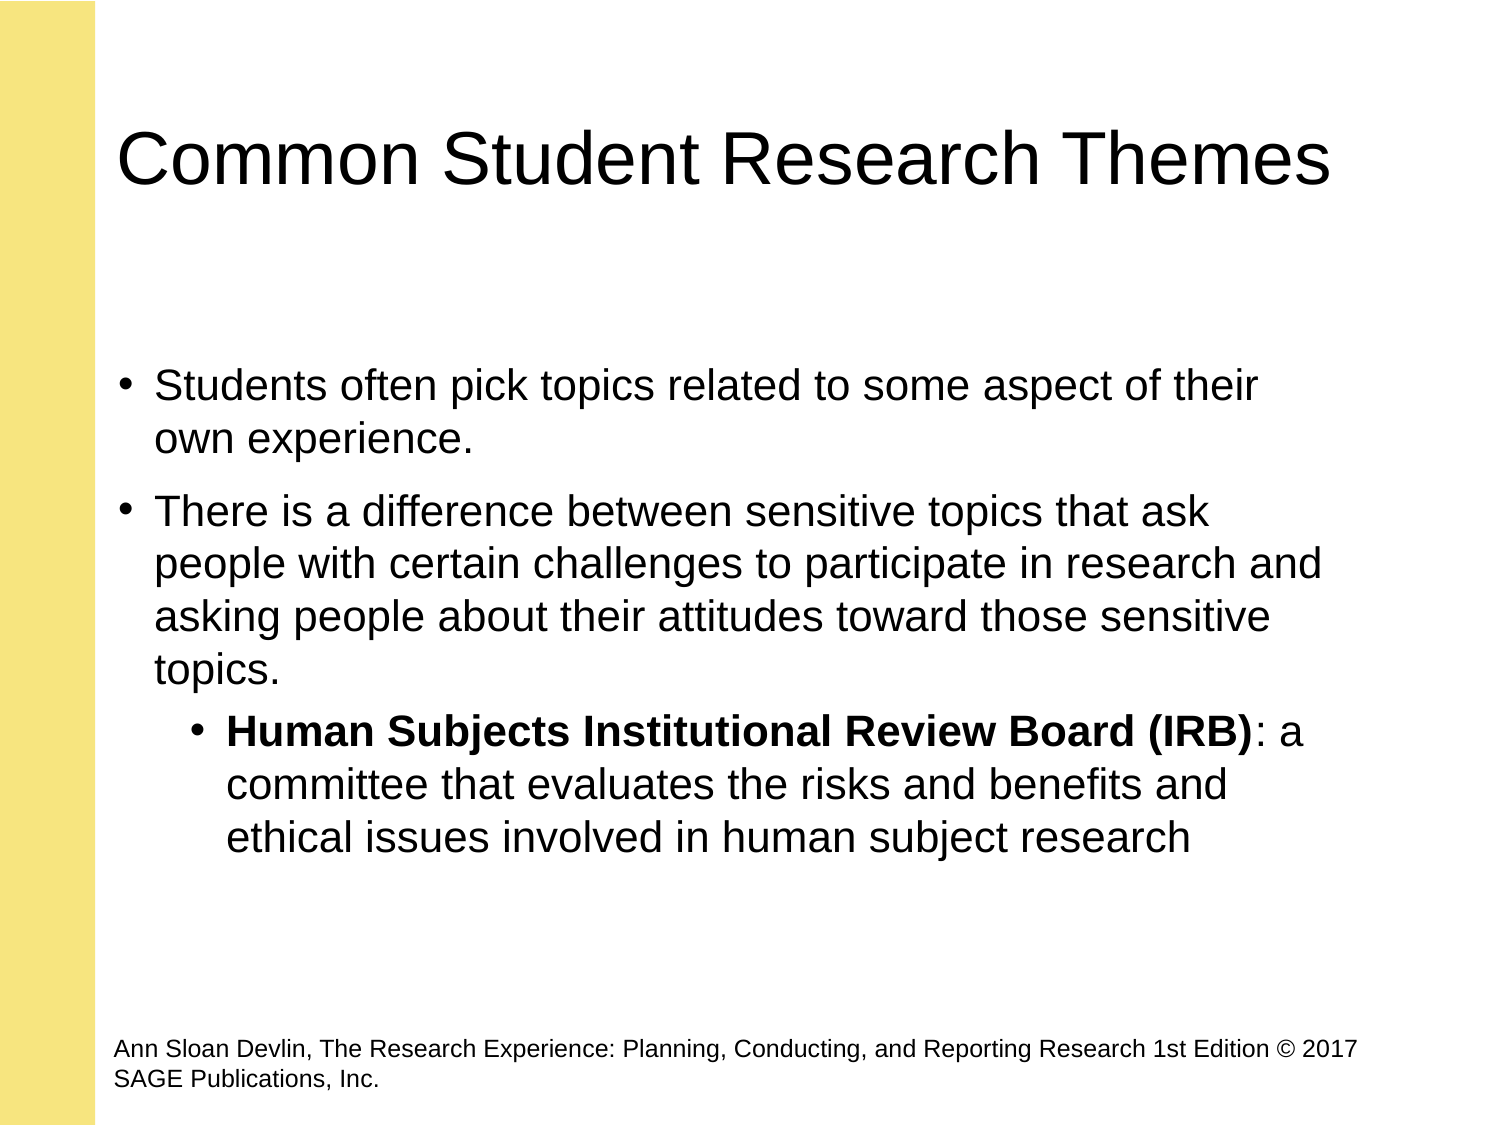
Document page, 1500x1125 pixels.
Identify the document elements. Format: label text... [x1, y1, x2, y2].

list Students often pick topics related to some aspect of their own experience. There is a difference between sensitive topics that ask people with certain challenges to participate in research and asking people about their attitudes toward those sensitive topics. Human Subjects Institutional Review Board (IRB): a committee that evaluates the risks and benefits and ethical issues involved in human subject research [103, 349, 1365, 869]
picture [0, 1, 96, 1125]
title Common Student Research Themes [101, 107, 1357, 214]
